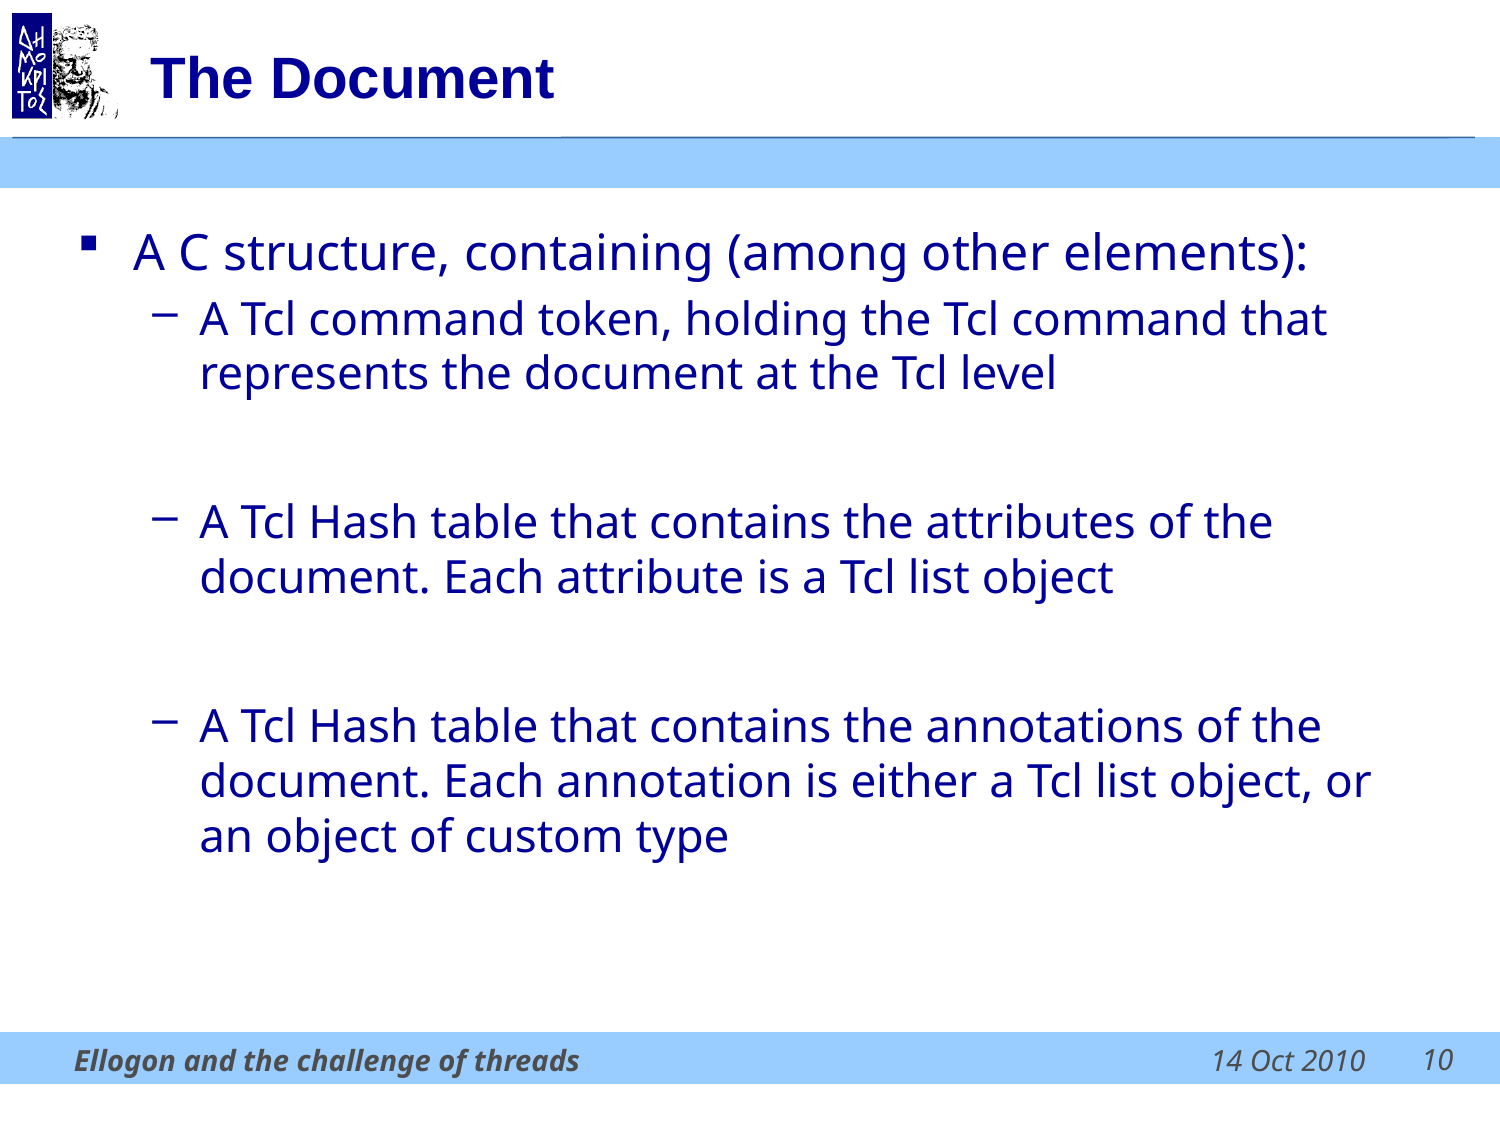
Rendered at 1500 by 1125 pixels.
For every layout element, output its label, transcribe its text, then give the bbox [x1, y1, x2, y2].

picture [11, 13, 118, 120]
title The Document [135, 12, 1476, 138]
slide_number 10 [1399, 1033, 1476, 1084]
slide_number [1190, 1034, 1381, 1086]
list A C structure, containing (among other elements): A Tcl command token, holding the Tcl command that represents the document at the Tcl level A Tcl Hash table that contains the attributes of the document. Each attribute is a Tcl list object A Tcl Hash table that contains the annotations of the document. Each annotation is either a Tcl list object, or an object of custom type [62, 212, 1438, 1001]
footer Ellogon and the challenge of threads [58, 1034, 1190, 1086]
